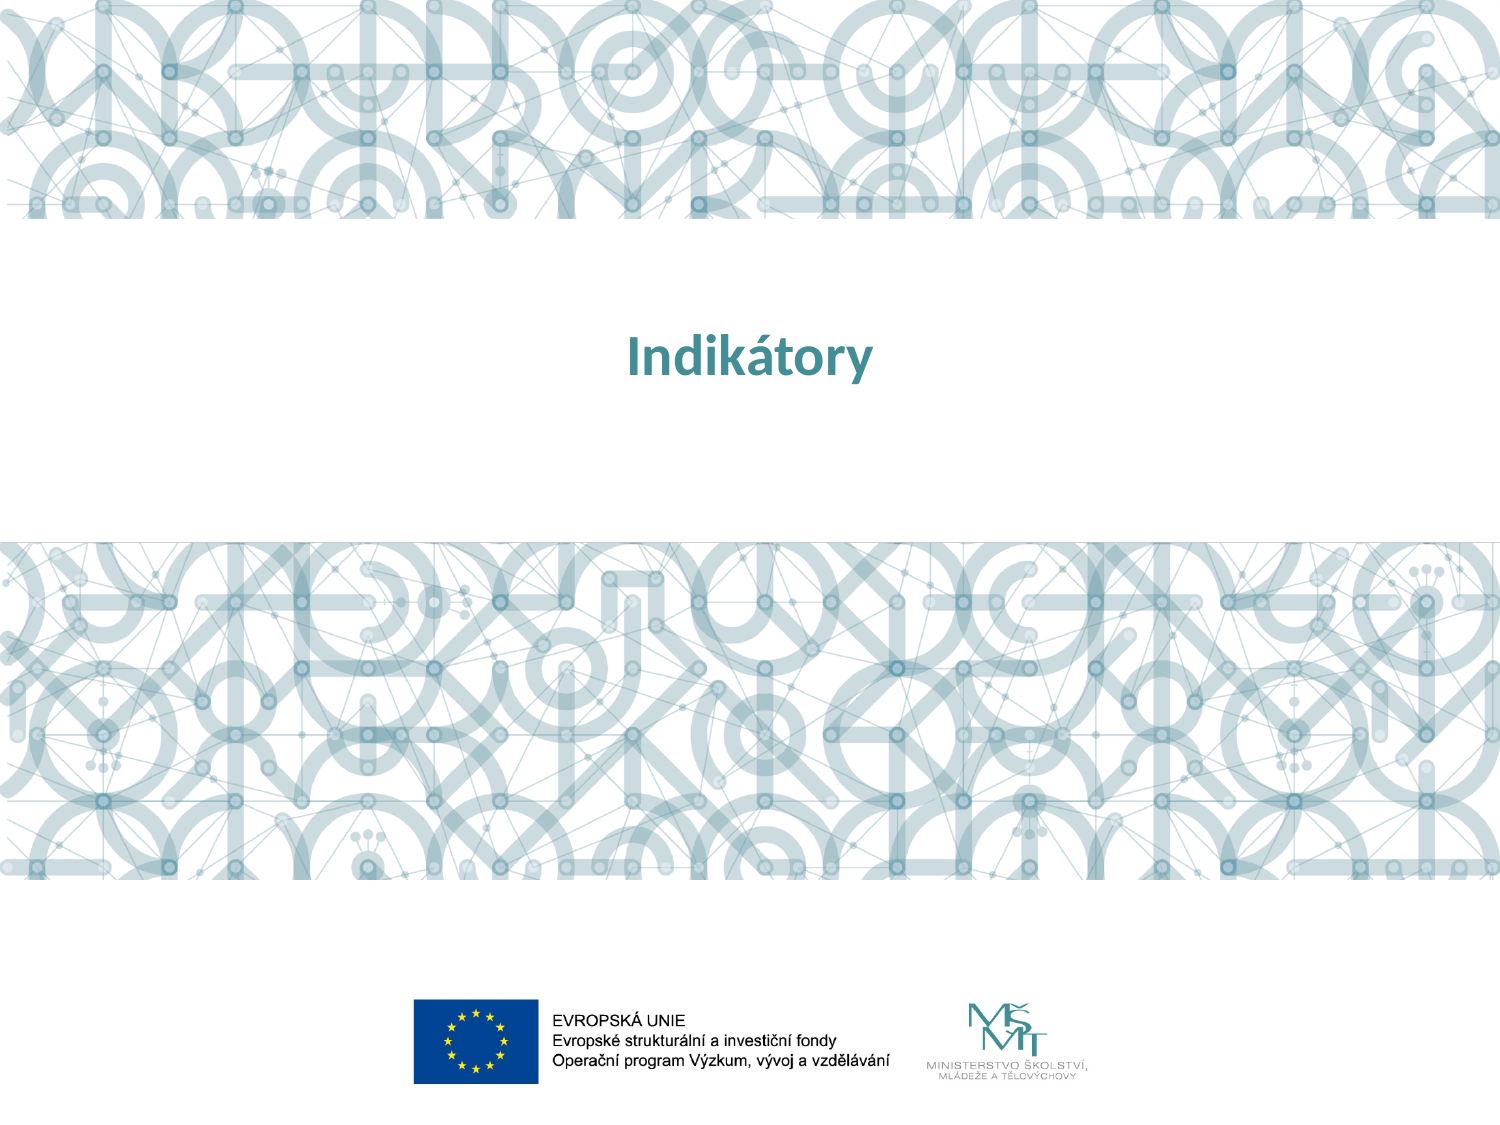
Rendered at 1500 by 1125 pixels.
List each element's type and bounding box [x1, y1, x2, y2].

picture [0, 0, 1500, 880]
picture [371, 957, 1129, 1125]
